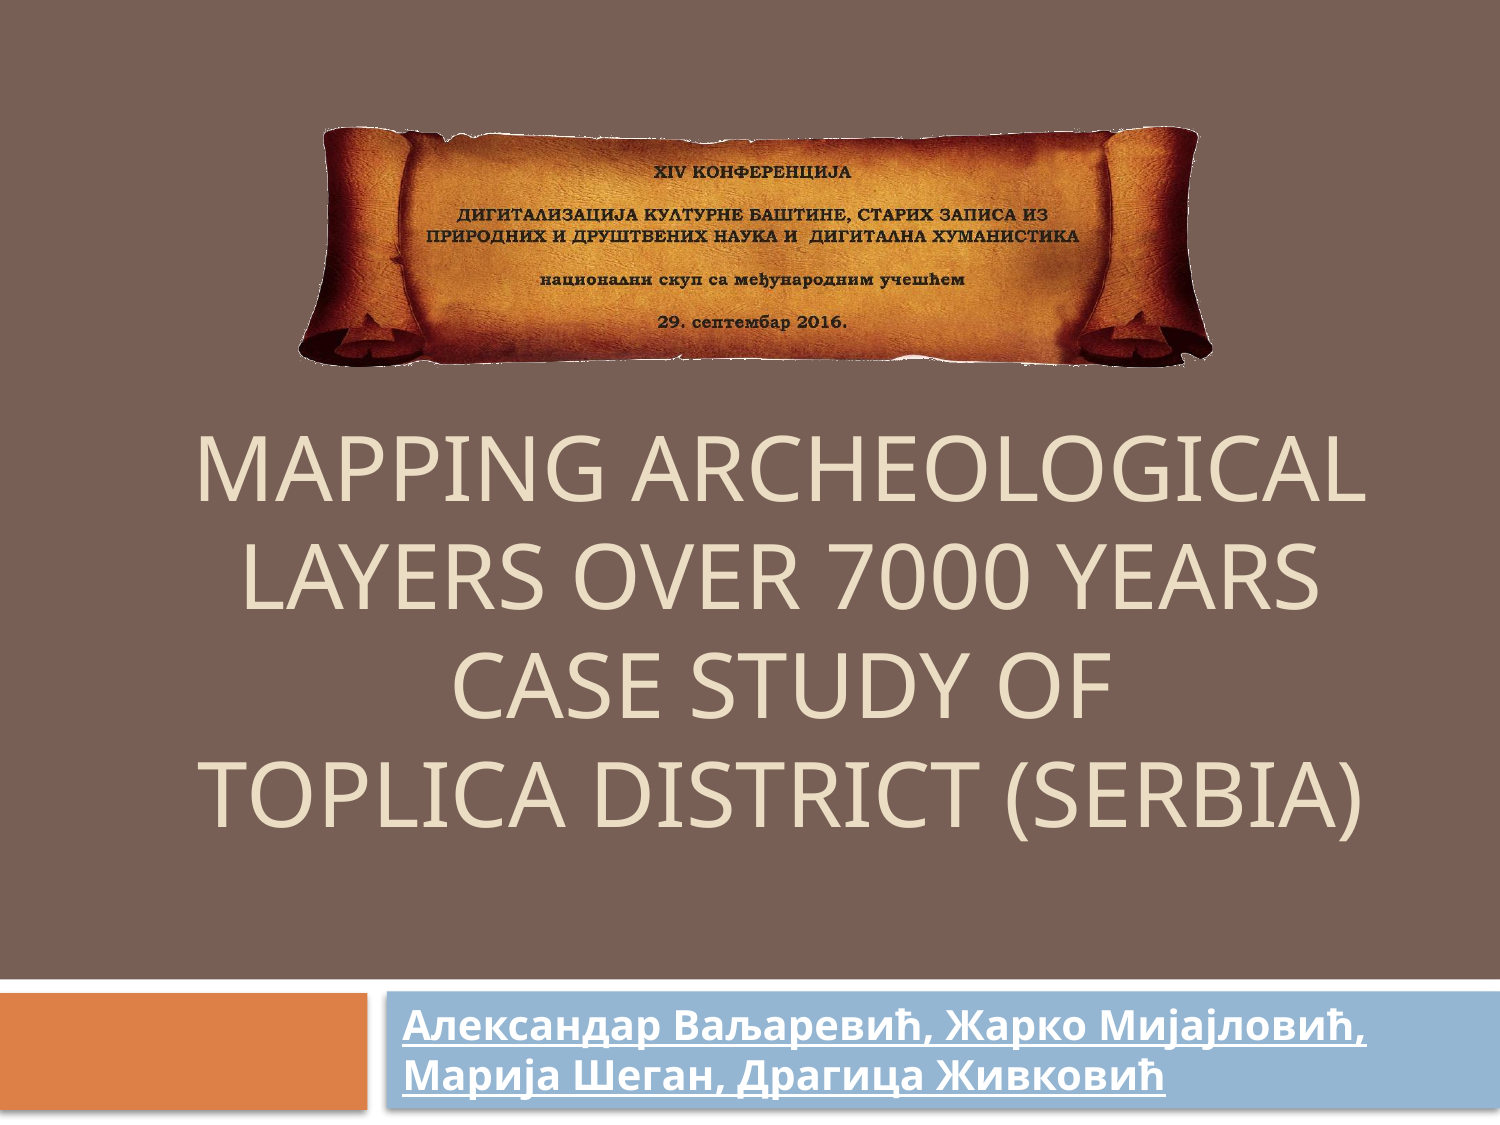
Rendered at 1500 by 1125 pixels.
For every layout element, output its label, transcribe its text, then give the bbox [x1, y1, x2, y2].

picture [288, 116, 1219, 384]
subtitle Александар Ваљаревић, Жарко Мијајловић, Марија Шеган, Драгица Живковић [387, 992, 1488, 1105]
title MAPPING ARCHEOLOGICAL LAYERS OVER 7000 YEARS CASE STUDY OF TOPLICA DISTRICT (SERBIA) [112, 290, 1450, 963]
